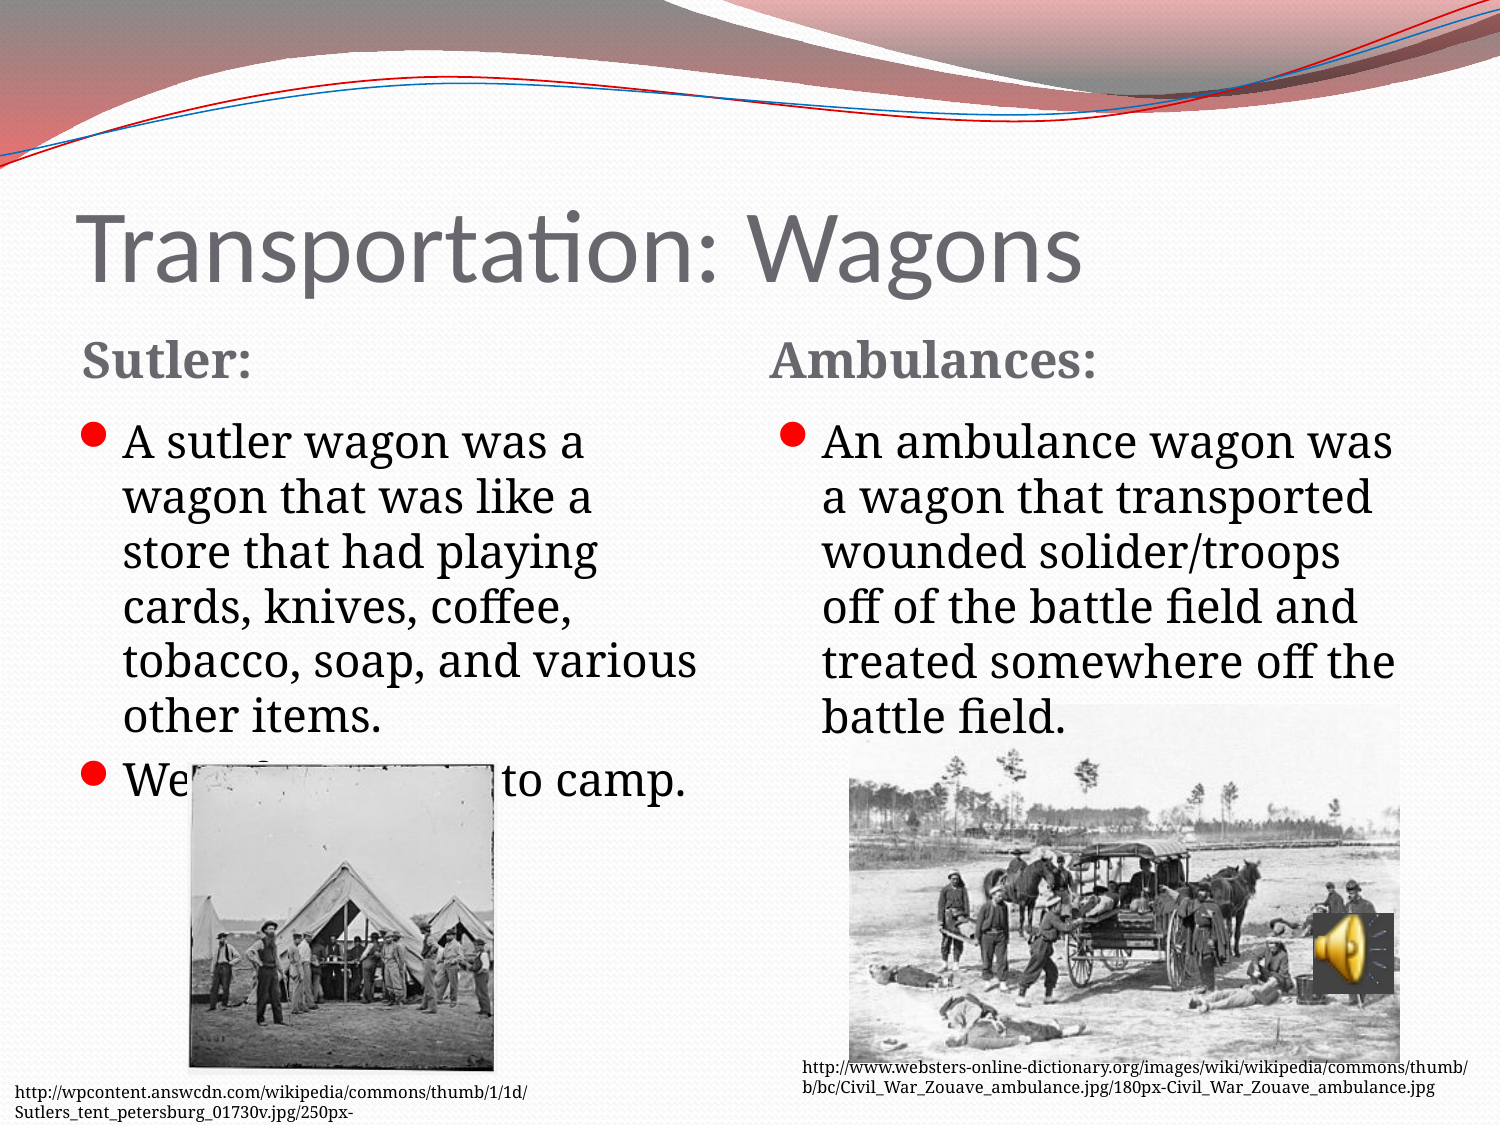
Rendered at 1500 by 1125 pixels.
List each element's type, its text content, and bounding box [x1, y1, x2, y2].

text_box http://www.websters-online-dictionary.org/images/wiki/wikipedia/commons/thumb/b/bc/Civil_War_Zouave_ambulance.jpg/180px-Civil_War_Zouave_ambulance.jpg [787, 1049, 1500, 1104]
text_box http://wpcontent.answcdn.com/wikipedia/commons/thumb/1/1d/Sutlers_tent_petersburg_01730v.jpg/250px-Sutlers_tent_petersburg_01730v.jpg [0, 1074, 638, 1125]
list Sutler: [75, 304, 738, 413]
list A sutler wagon was a wagon that was like a store that had playing cards, knives, coffee, tobacco, soap, and various other items. Went from camp to camp. [62, 412, 726, 1044]
title Transportation: Wagons [75, 115, 1425, 303]
list Ambulances: [761, 305, 1425, 412]
picture [187, 762, 499, 1076]
picture [849, 704, 1401, 1063]
list An ambulance wagon was a wagon that transported wounded solider/troops off of the battle field and treated somewhere off the battle field. [761, 412, 1425, 1044]
